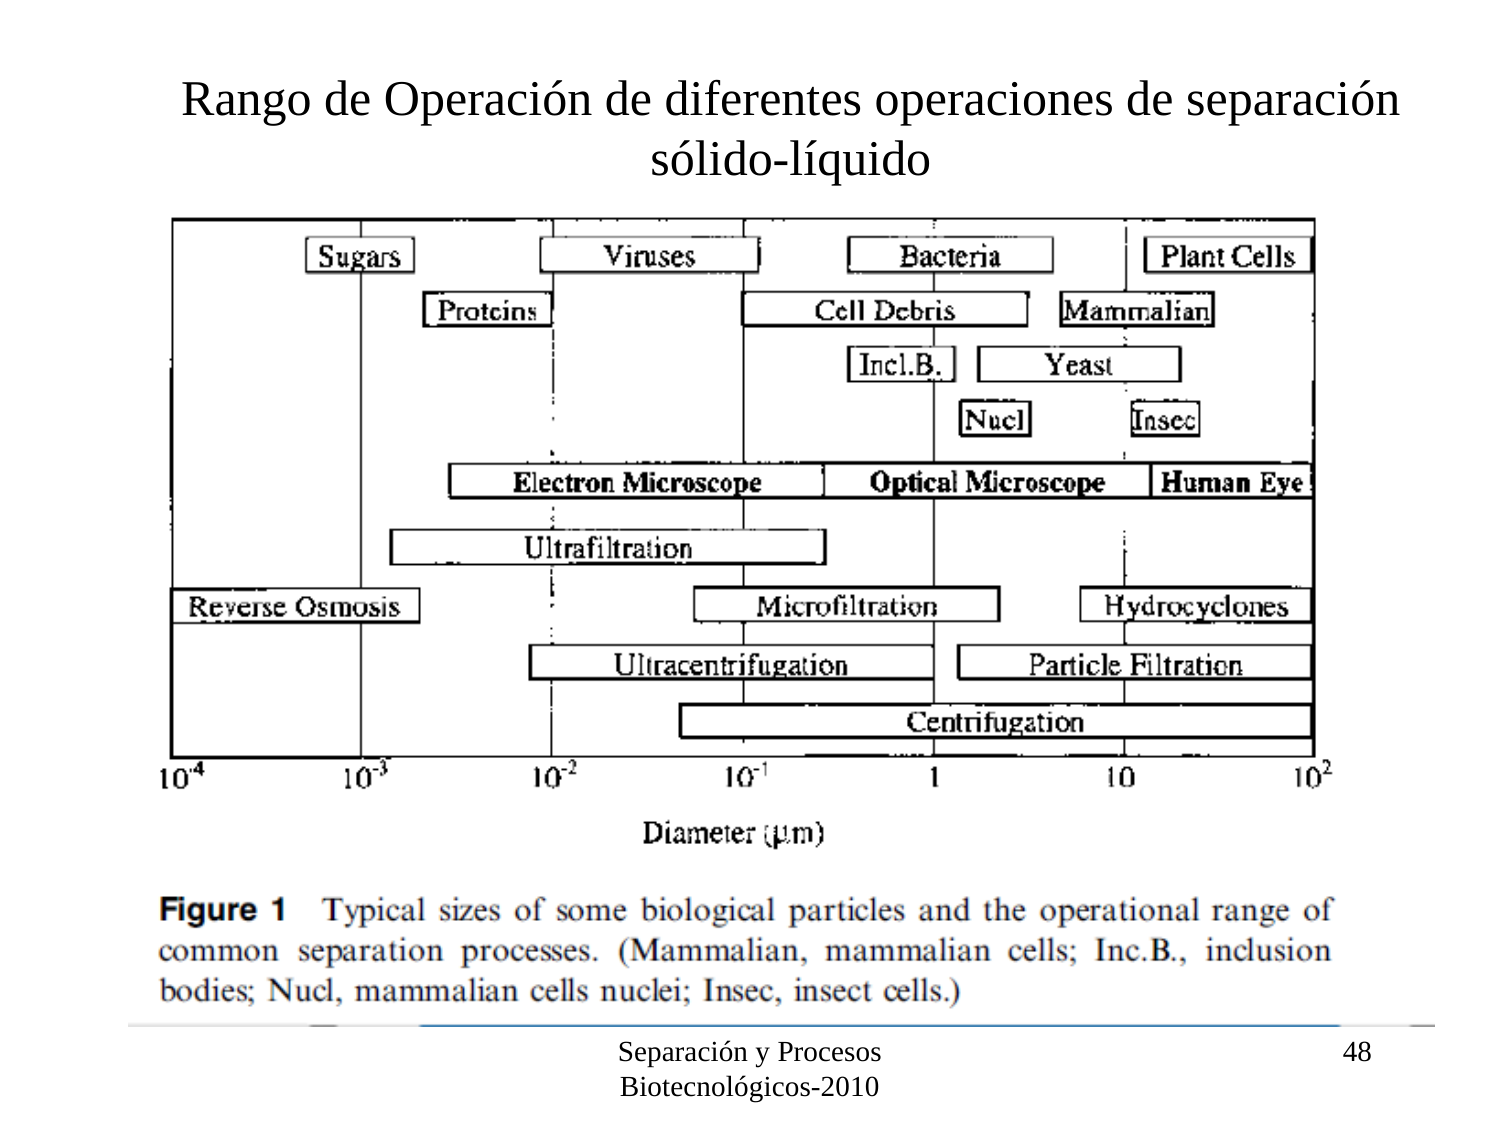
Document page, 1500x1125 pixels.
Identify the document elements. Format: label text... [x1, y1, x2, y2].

picture [128, 187, 1435, 1027]
footer Separación y Procesos Biotecnológicos-2010 [512, 1036, 988, 1101]
slide_number 48 [1074, 1036, 1388, 1101]
text_box Rango de Operación de diferentes operaciones de separación sólido-líquido [128, 58, 1454, 194]
